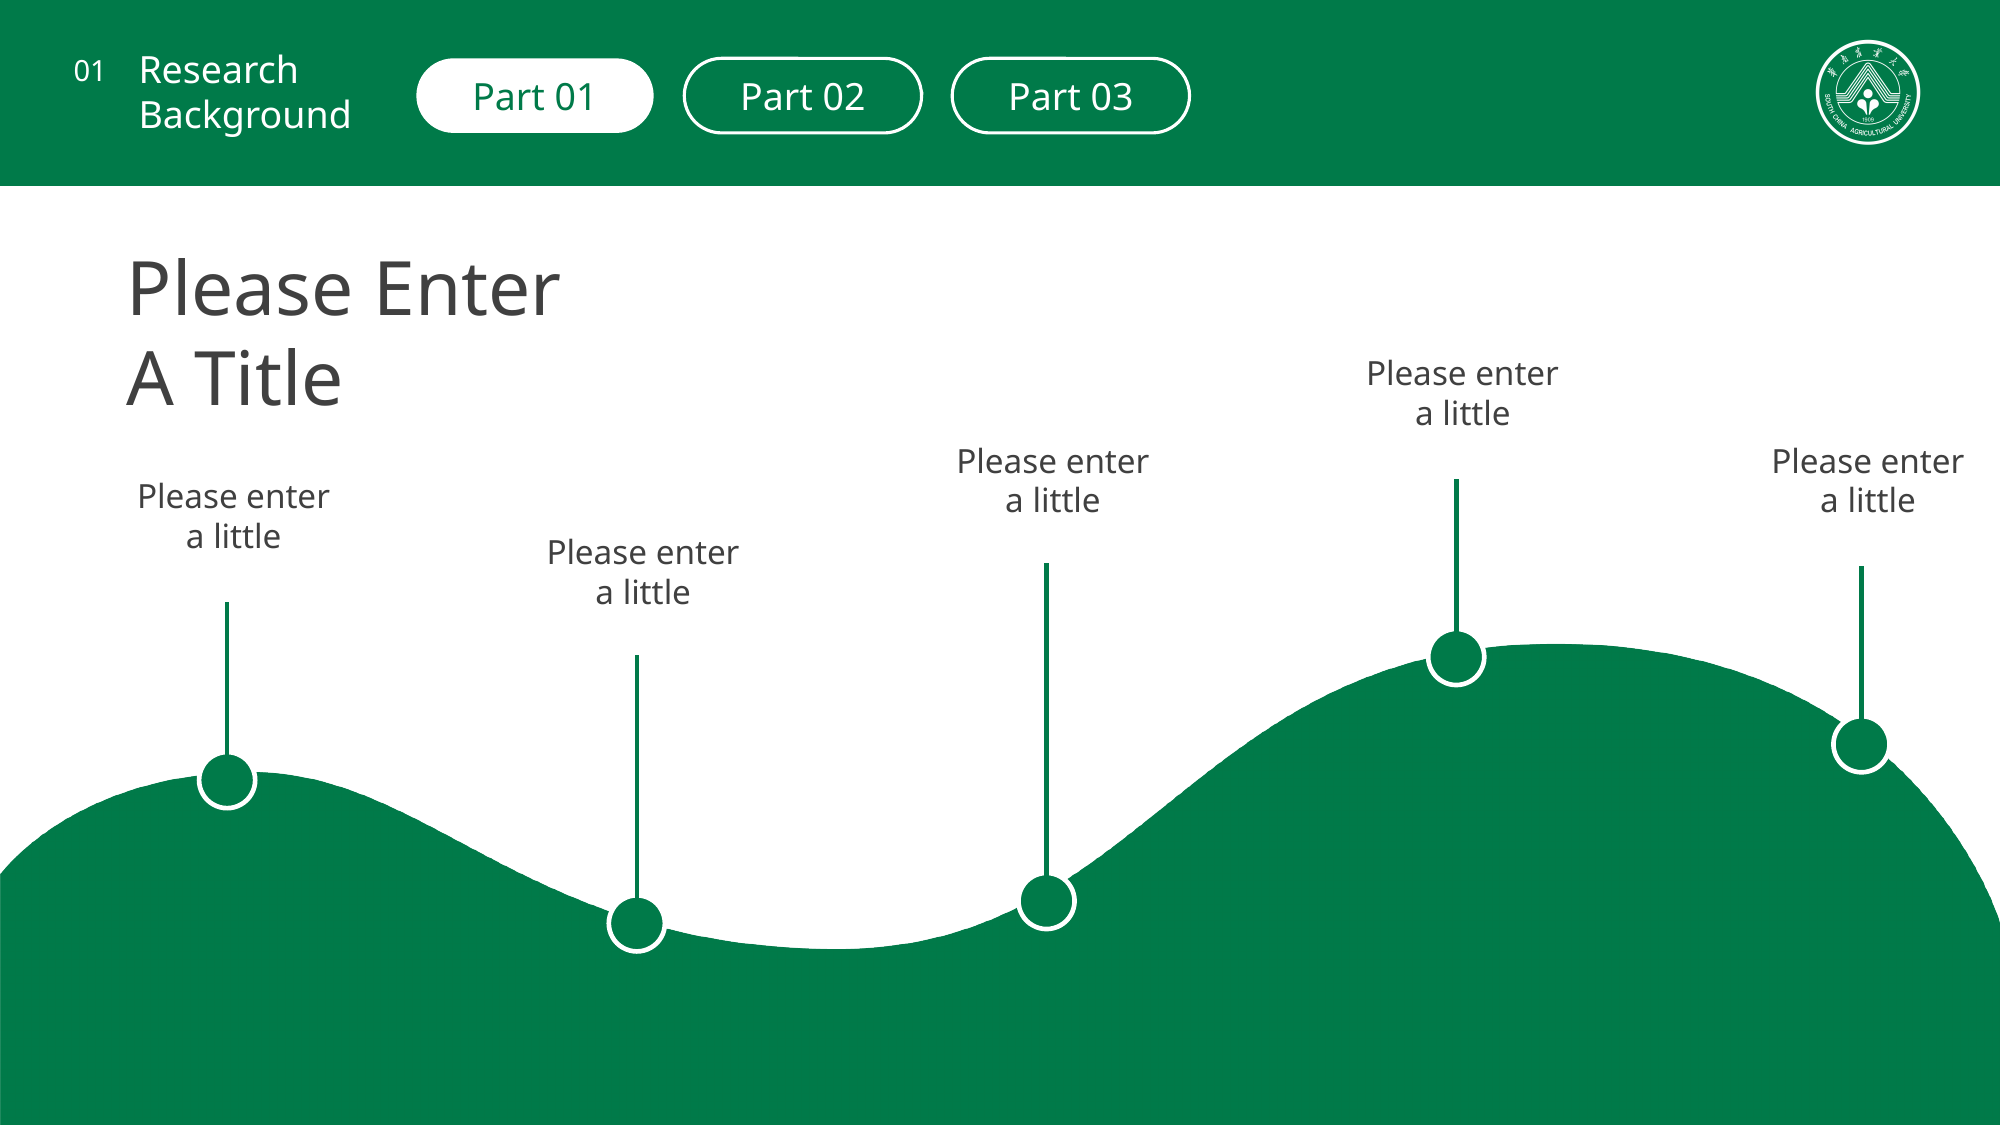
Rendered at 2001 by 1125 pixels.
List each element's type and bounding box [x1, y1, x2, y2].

picture [0, 0, 2000, 1125]
text_box [122, 468, 345, 809]
text_box [532, 523, 755, 952]
text_box [942, 432, 1165, 930]
text_box [1756, 432, 1979, 773]
text_box [1351, 345, 1574, 686]
